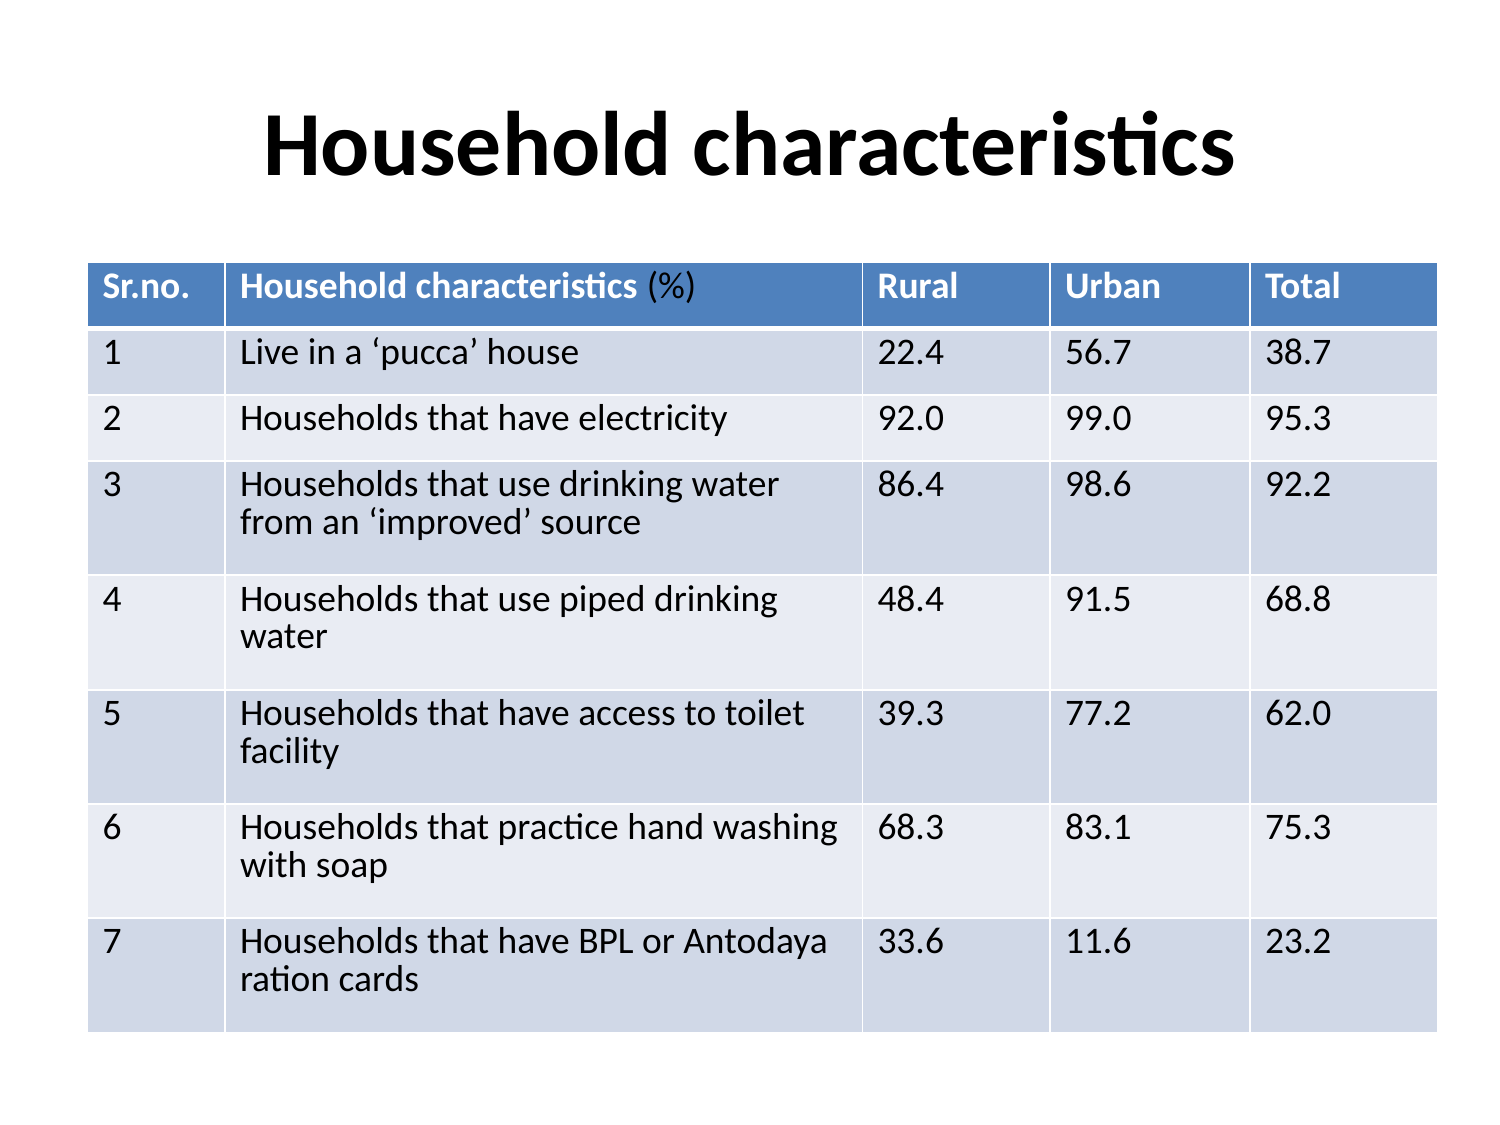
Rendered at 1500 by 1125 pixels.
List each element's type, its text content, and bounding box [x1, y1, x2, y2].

table_cell 62.0 [1251, 691, 1437, 803]
table_cell 77.2 [1051, 691, 1249, 803]
table_cell 56.7 [1051, 331, 1249, 394]
table_header Urban [1051, 263, 1249, 326]
table_cell Households that practice hand washing with soap [226, 805, 862, 917]
table_cell Households that have electricity [226, 396, 862, 460]
table_cell 95.3 [1251, 396, 1437, 460]
table_cell 11.6 [1051, 919, 1249, 1032]
table_header Rural [863, 263, 1049, 326]
table_cell 33.6 [863, 919, 1049, 1032]
table_cell 4 [88, 576, 224, 689]
table_cell 6 [88, 805, 224, 917]
table_cell Households that use piped drinking water [226, 576, 862, 689]
table_cell 3 [88, 462, 224, 574]
table_cell 92.0 [863, 396, 1049, 460]
table_cell 68.3 [863, 805, 1049, 917]
table_cell 91.5 [1051, 576, 1249, 689]
table_cell 1 [88, 331, 224, 394]
table_header Total [1251, 263, 1437, 326]
table_cell 39.3 [863, 691, 1049, 803]
table_cell 5 [88, 691, 224, 803]
table_cell 7 [88, 919, 224, 1032]
table_cell 83.1 [1051, 805, 1249, 917]
table_cell Households that have access to toilet facility [226, 691, 862, 803]
table_cell Households that use drinking water from an ‘improved’ source [226, 462, 862, 574]
table_cell 23.2 [1251, 919, 1437, 1032]
table_cell 38.7 [1251, 331, 1437, 394]
table_header Household characteristics (%) [226, 263, 862, 326]
table_cell 92.2 [1251, 462, 1437, 574]
table_header Sr.no. [88, 263, 224, 326]
table_cell 22.4 [863, 331, 1049, 394]
table_cell Live in a ‘pucca’ house [226, 331, 862, 394]
table_cell 99.0 [1051, 396, 1249, 460]
table_cell 68.8 [1251, 576, 1437, 689]
table_cell 75.3 [1251, 805, 1437, 917]
title Household characteristics [75, 45, 1425, 233]
table_cell 98.6 [1051, 462, 1249, 574]
table_cell 48.4 [863, 576, 1049, 689]
table_cell 2 [88, 396, 224, 460]
table_cell Households that have BPL or Antodaya ration cards [226, 919, 862, 1032]
table_cell 86.4 [863, 462, 1049, 574]
